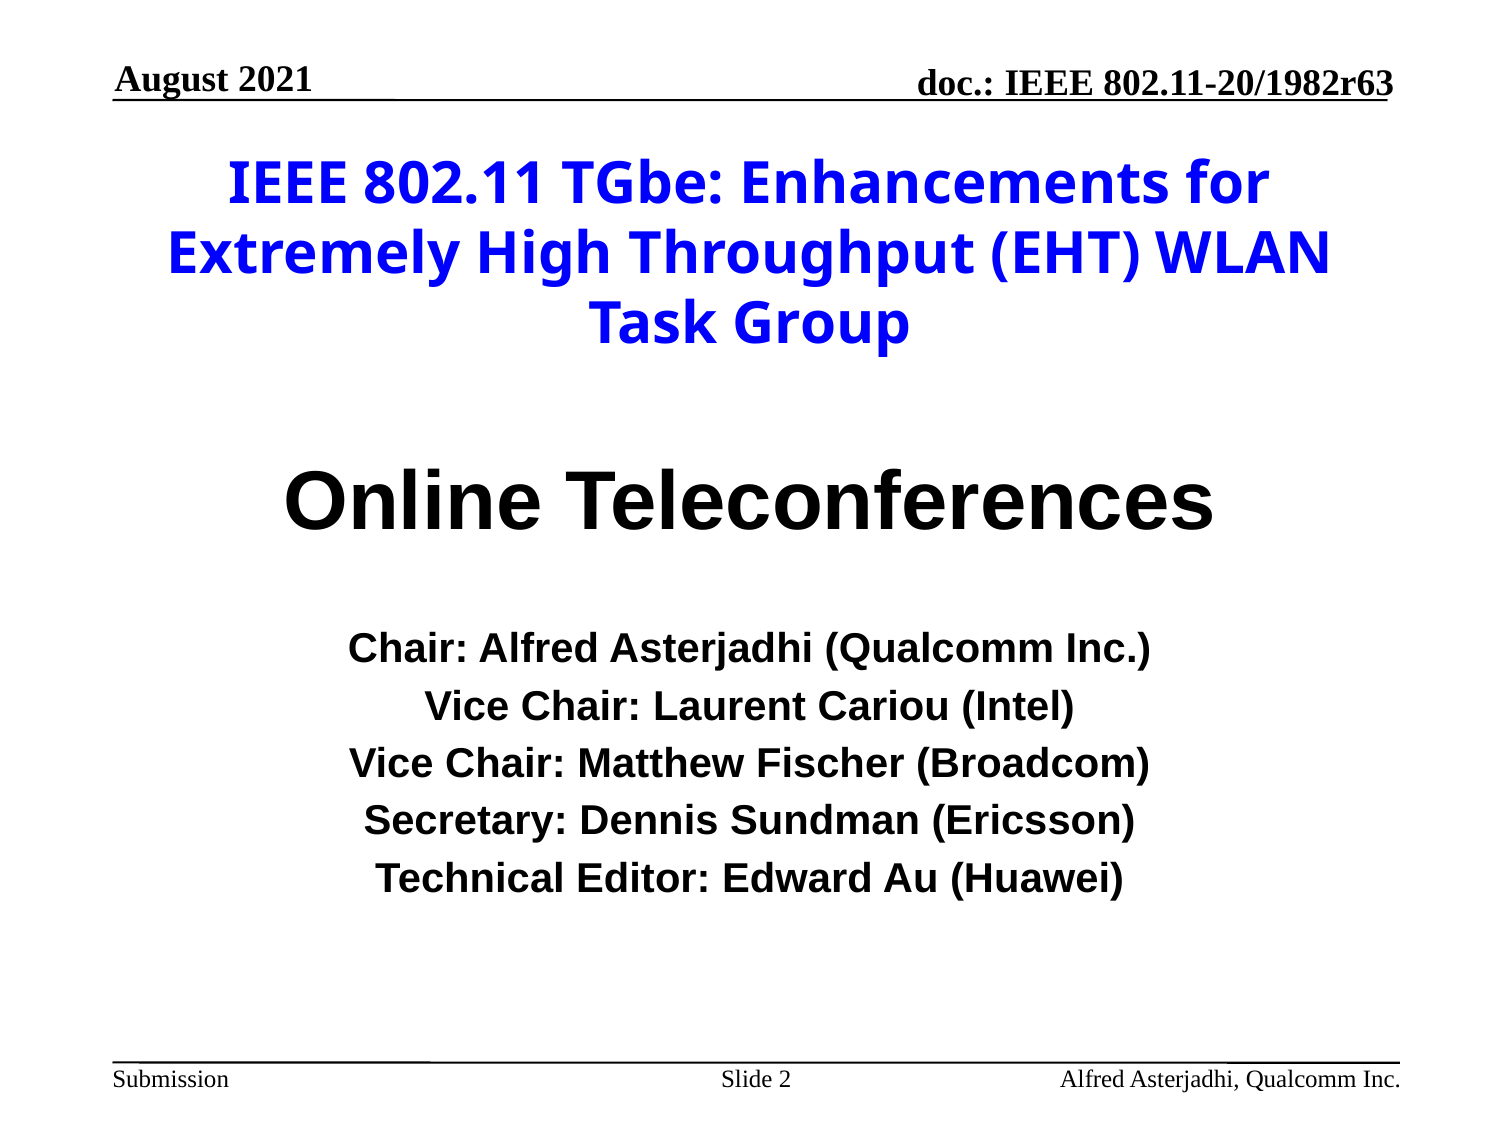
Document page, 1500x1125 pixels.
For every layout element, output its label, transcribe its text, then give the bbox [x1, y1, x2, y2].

footer Alfred Asterjadhi, Qualcomm Inc. [878, 1061, 1402, 1093]
slide_number Slide 2 [712, 1061, 800, 1123]
list Online Teleconferences Chair: Alfred Asterjadhi (Qualcomm Inc.) Vice Chair: Laurent Cariou (Intel) Vice Chair: Matthew Fischer (Broadcom) Secretary: Dennis Sundman (Ericsson) Technical Editor: Edward Au (Huawei) [112, 449, 1388, 1063]
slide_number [114, 54, 493, 100]
title IEEE 802.11 TGbe: Enhancements for Extremely High Throughput (EHT) WLAN Task Group [112, 112, 1388, 388]
